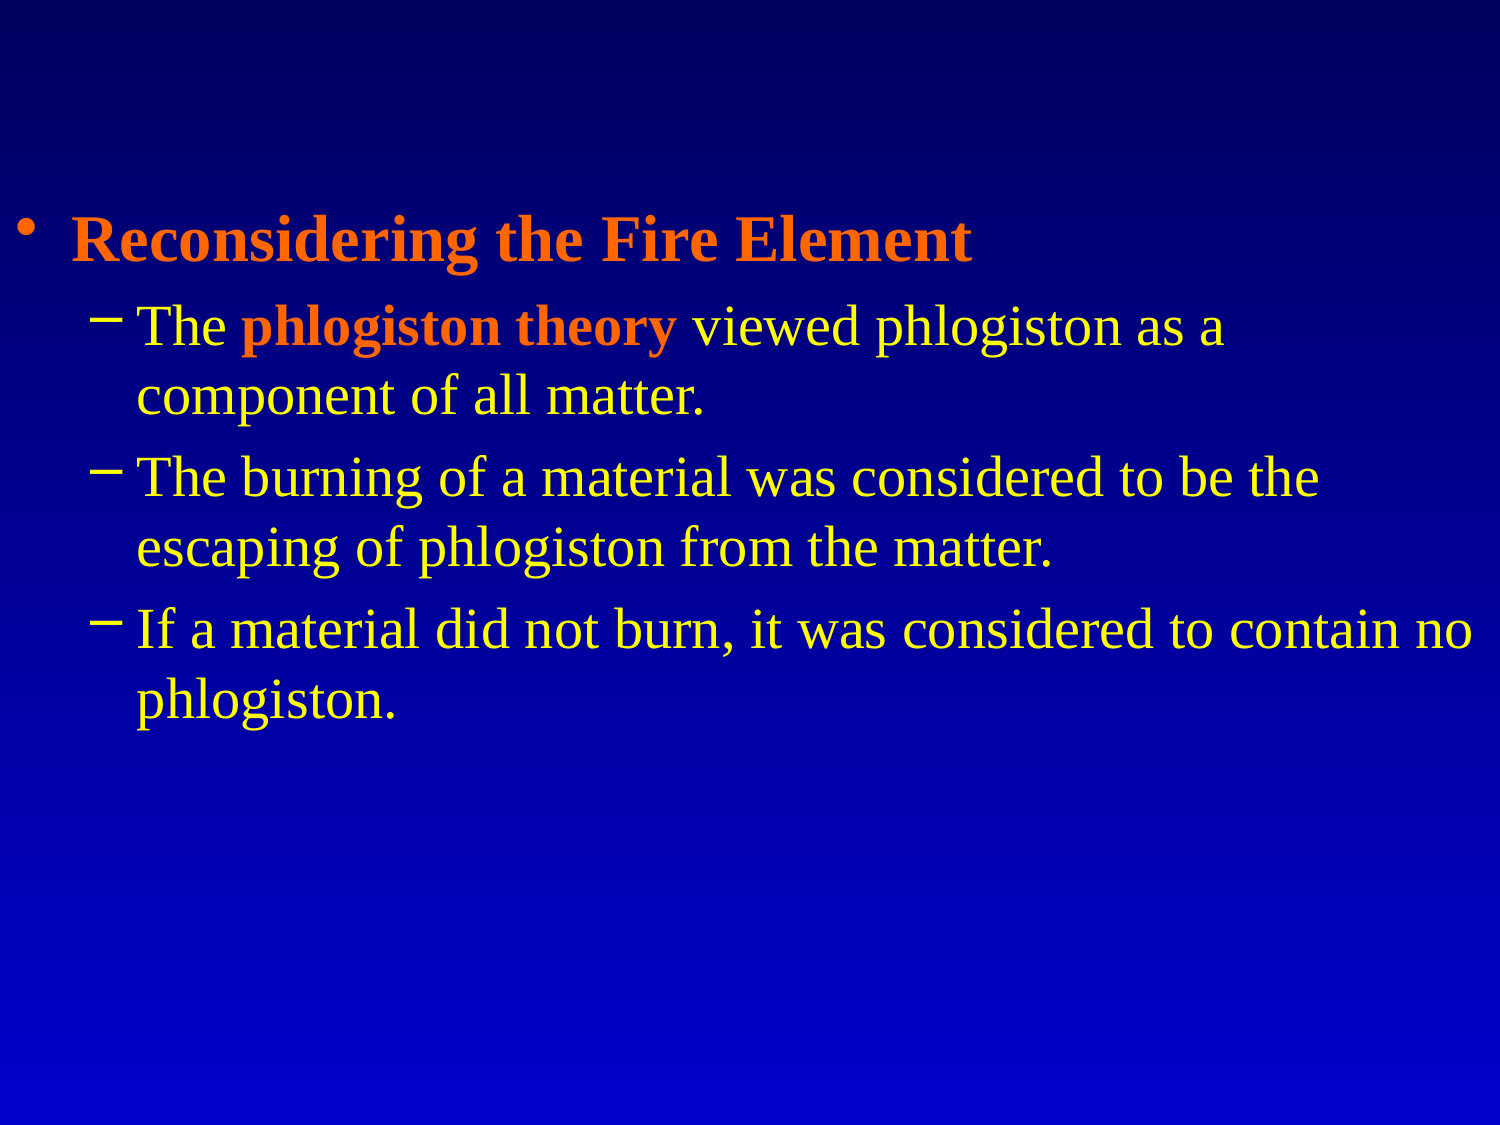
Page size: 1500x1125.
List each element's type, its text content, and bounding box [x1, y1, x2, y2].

list Reconsidering the Fire Element The phlogiston theory viewed phlogiston as a component of all matter. The burning of a material was considered to be the escaping of phlogiston from the matter. If a material did not burn, it was considered to contain no phlogiston. [0, 187, 1500, 1001]
